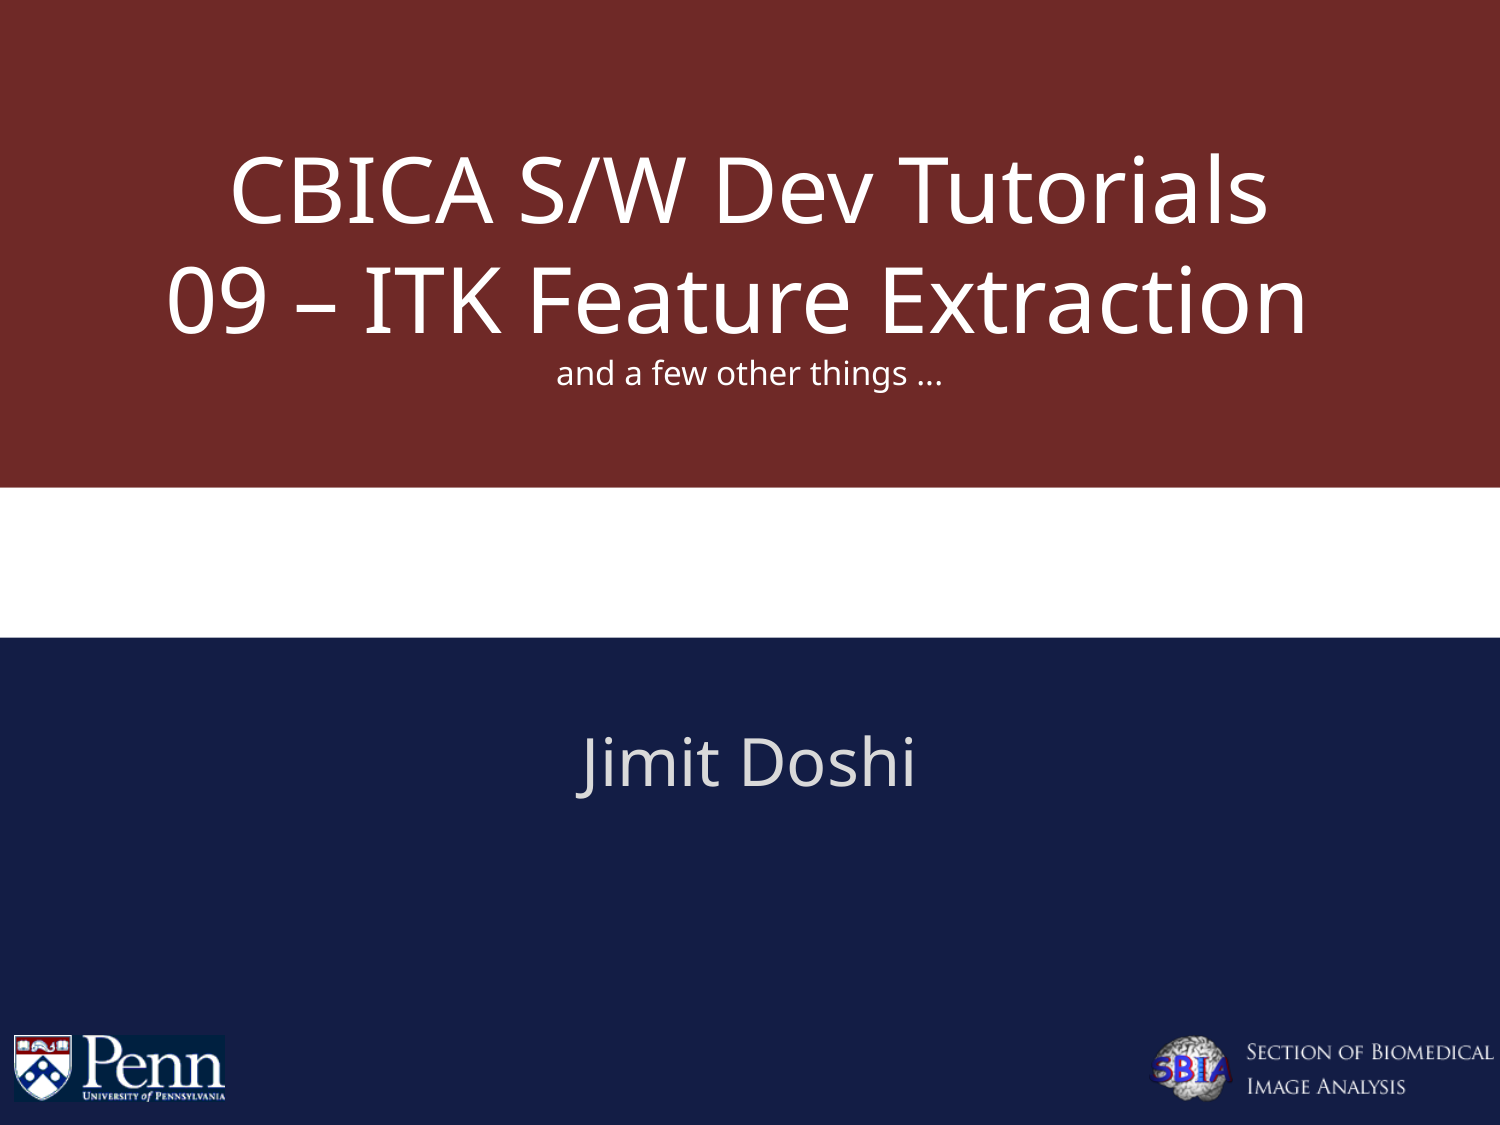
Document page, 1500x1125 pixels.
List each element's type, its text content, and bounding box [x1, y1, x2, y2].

title CBICA S/W Dev Tutorials 09 – ITK Feature Extraction and a few other things ... [112, 125, 1388, 488]
picture [14, 1035, 225, 1102]
picture [1149, 1034, 1494, 1103]
text_box [0, 0, 1500, 490]
subtitle Jimit Doshi [225, 712, 1275, 1000]
